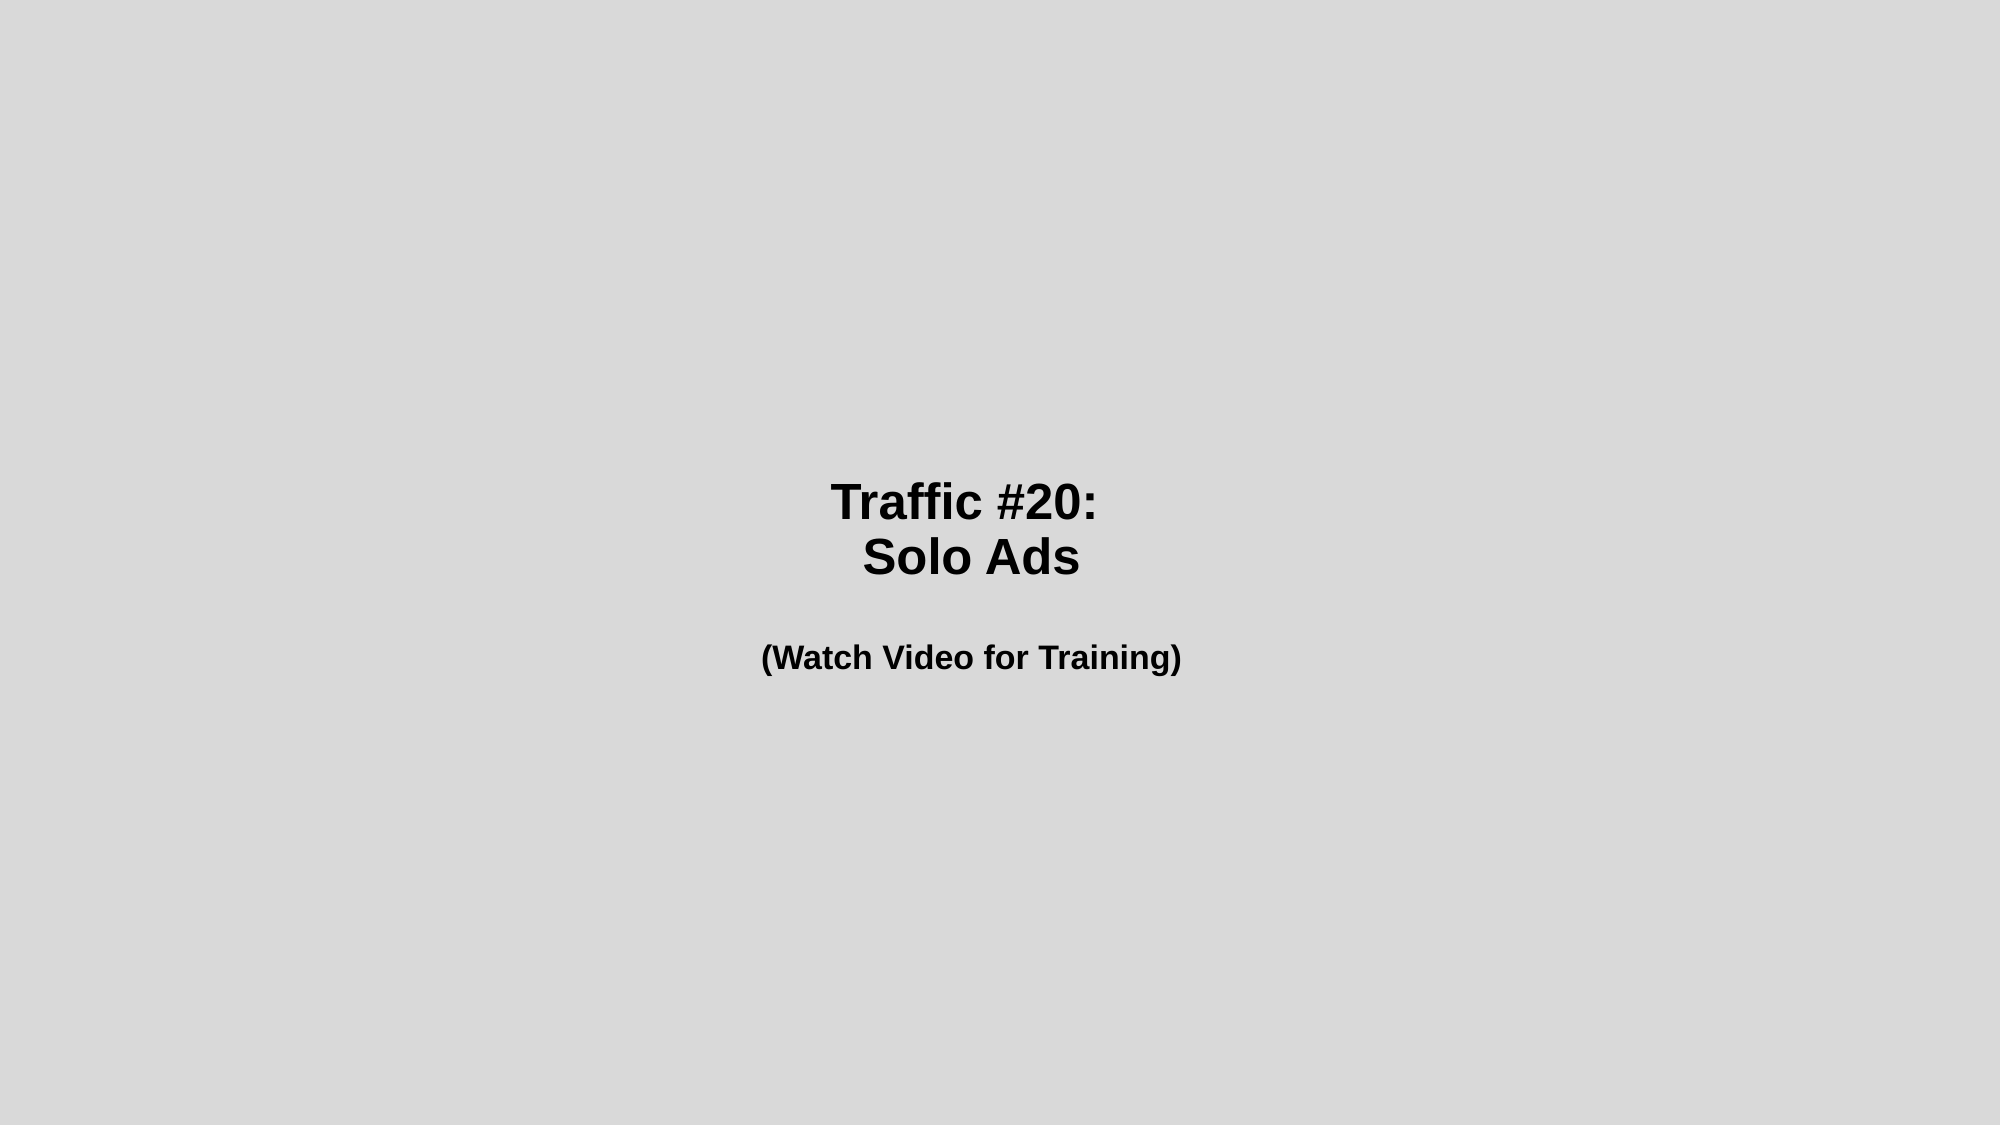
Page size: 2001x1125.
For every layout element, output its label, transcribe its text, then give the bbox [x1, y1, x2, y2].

title Traffic #20: Solo Ads (Watch Video for Training) [110, 467, 1833, 686]
